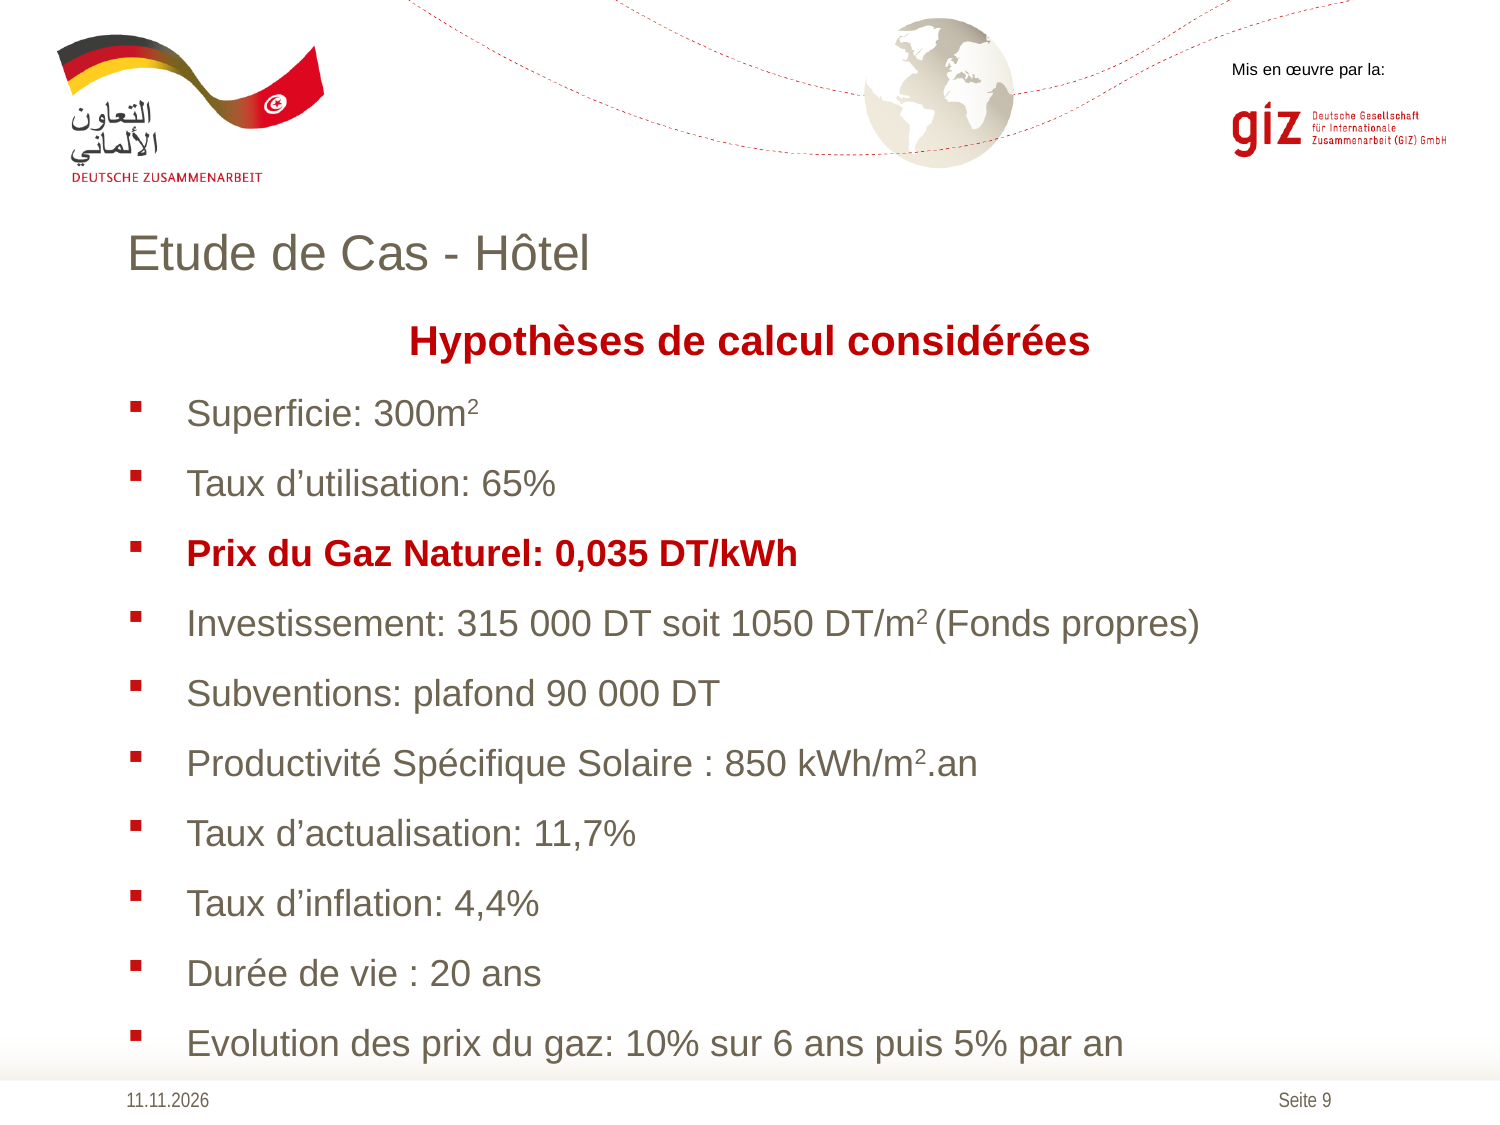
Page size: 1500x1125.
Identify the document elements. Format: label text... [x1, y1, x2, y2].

title Etude de Cas - Hôtel [111, 213, 1389, 305]
picture [0, 959, 1500, 1081]
list Hypothèses de calcul considérées Superficie: 300m2 Taux d’utilisation: 65% Prix du Gaz Naturel: 0,035 DT/kWh Investissement: 315 000 DT soit 1050 DT/m2 (Fonds propres) Subventions: plafond 90 000 DT Productivité Spécifique Solaire : 850 kWh/m2.an Taux d’actualisation: 11,7% Taux d’inflation: 4,4% Durée de vie : 20 ans Evolution des prix du gaz: 10% sur 6 ans puis 5% par an [111, 305, 1389, 1045]
text_box Mis en œuvre par la: [1217, 51, 1421, 87]
picture [0, 0, 1500, 184]
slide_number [111, 1079, 325, 1121]
